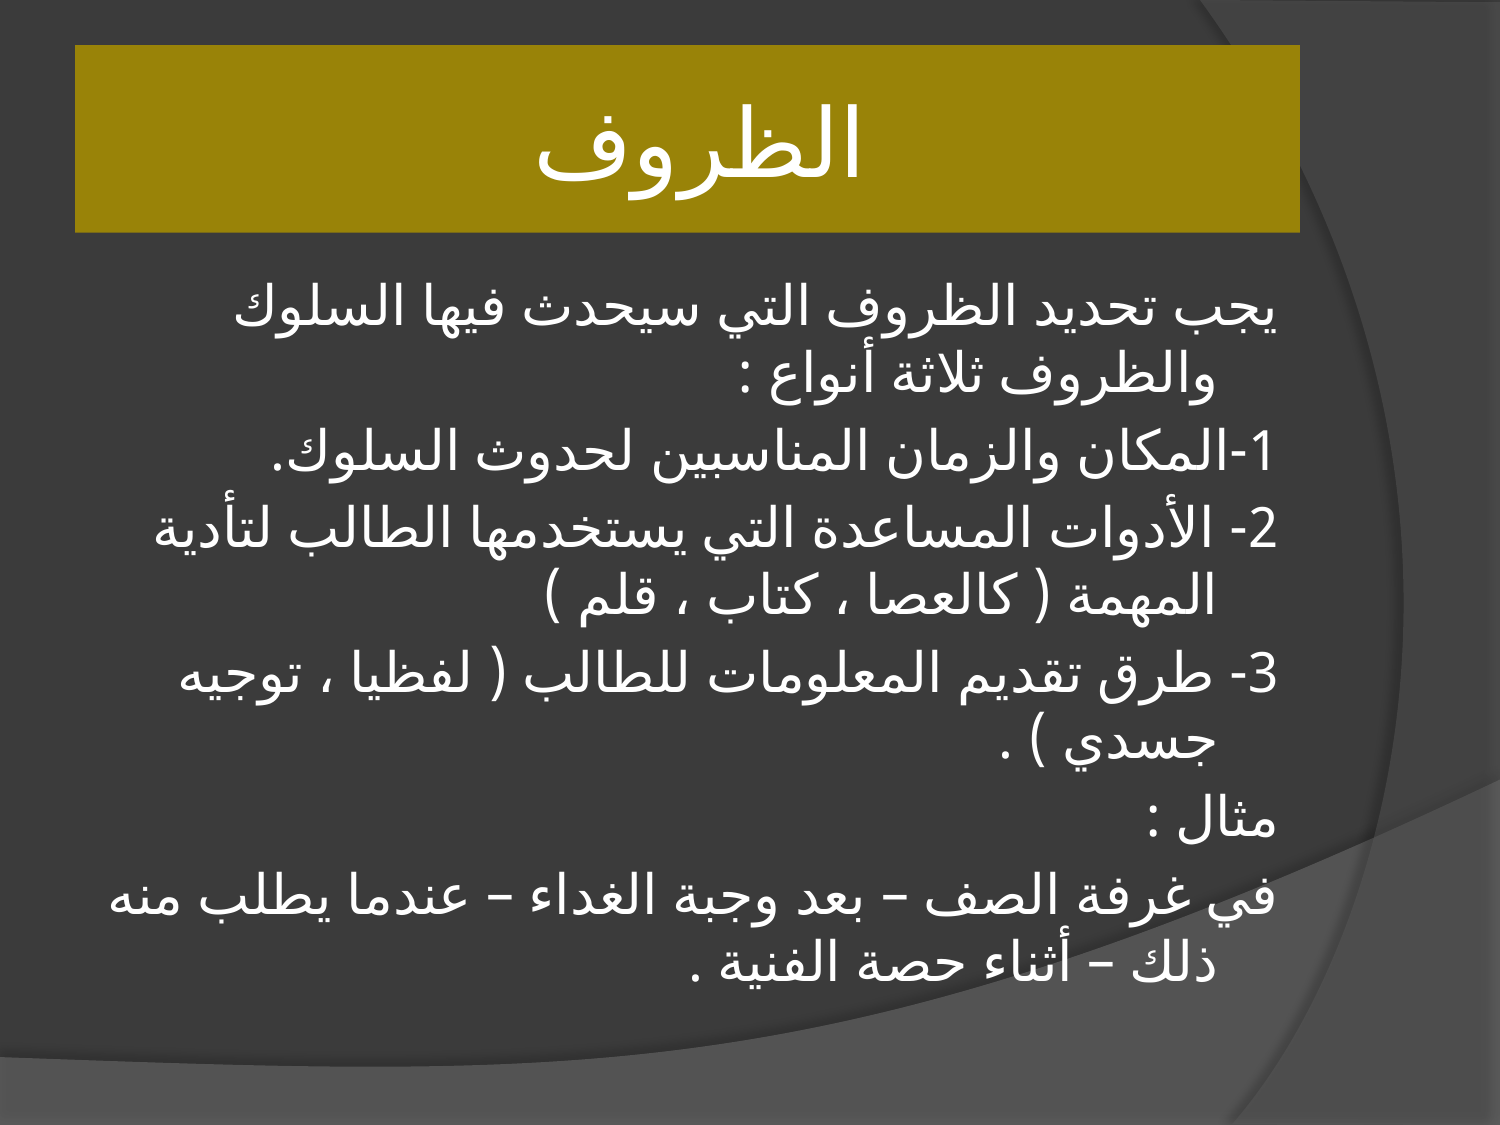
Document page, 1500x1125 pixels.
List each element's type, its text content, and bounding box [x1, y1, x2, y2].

title الظروف [75, 45, 1300, 233]
list يجب تحديد الظروف التي سيحدث فيها السلوك والظروف ثلاثة أنواع : 1-المكان والزمان المناسبين لحدوث السلوك. 2- الأدوات المساعدة التي يستخدمها الطالب لتأدية المهمة ( كالعصا ، كتاب ، قلم ) 3- طرق تقديم المعلومات للطالب ( لفظيا ، توجيه جسدي ) . مثال : في غرفة الصف – بعد وجبة الغداء – عندما يطلب منه ذلك – أثناء حصة الفنية . [75, 262, 1300, 1005]
